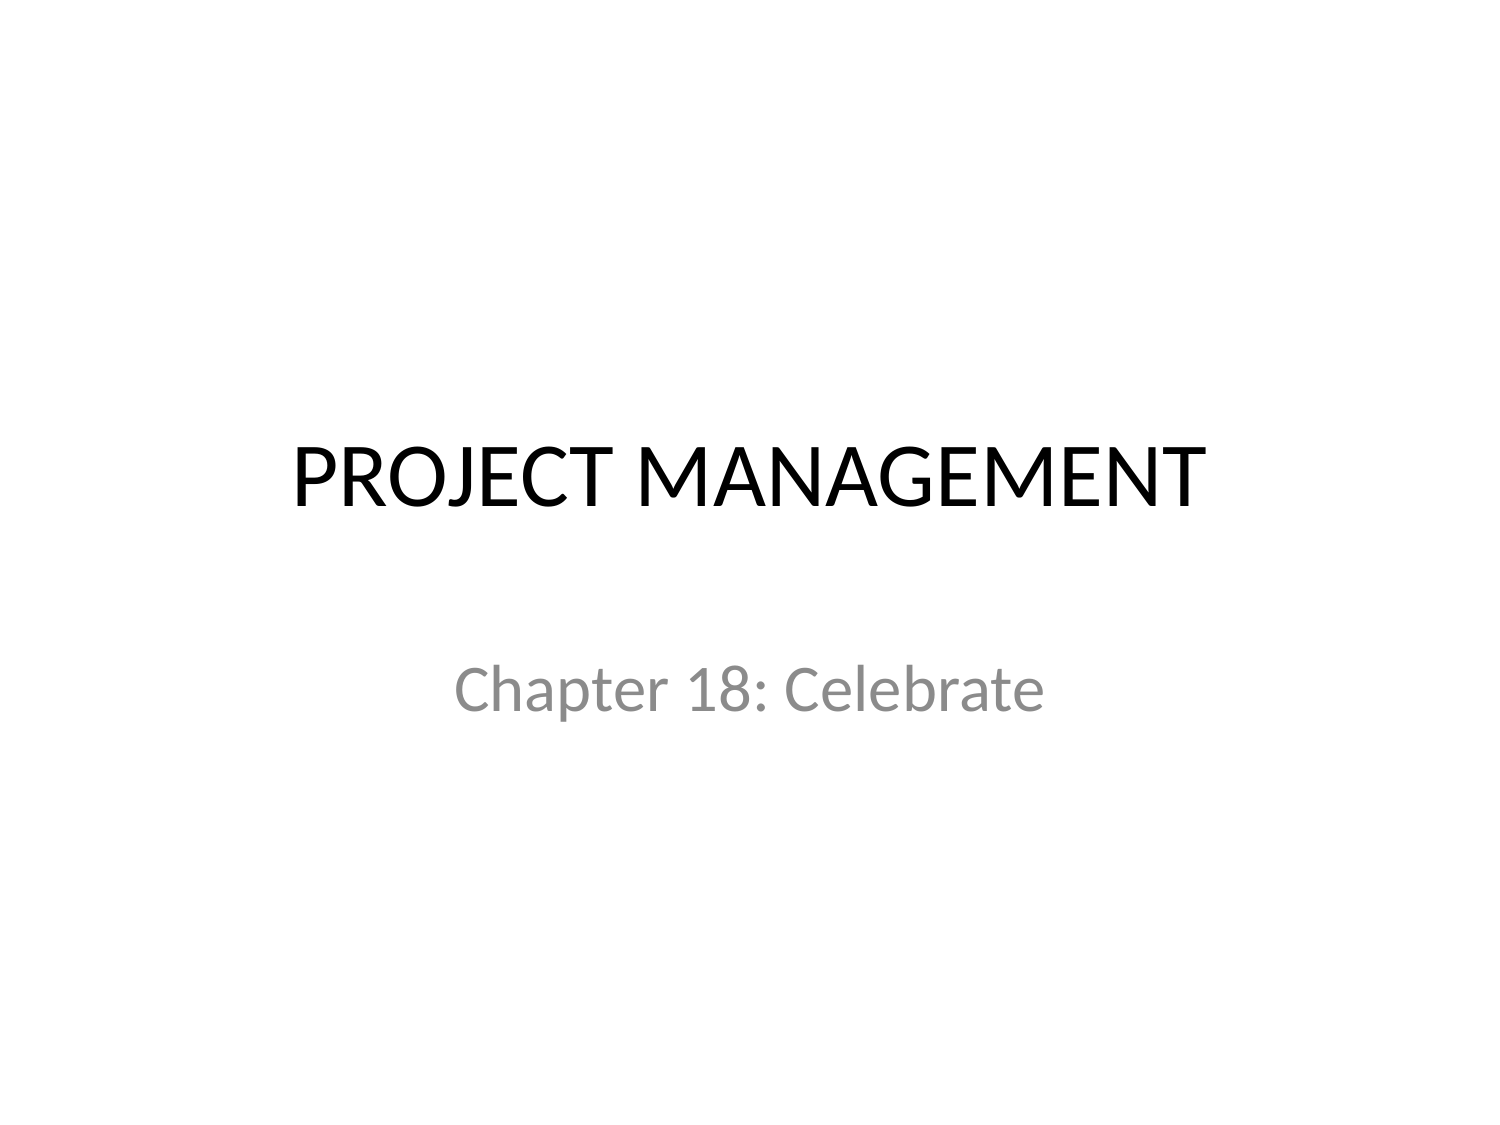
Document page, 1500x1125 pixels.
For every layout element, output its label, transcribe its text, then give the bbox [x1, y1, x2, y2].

title PROJECT MANAGEMENT [112, 349, 1388, 591]
subtitle Chapter 18: Celebrate [225, 637, 1275, 925]
